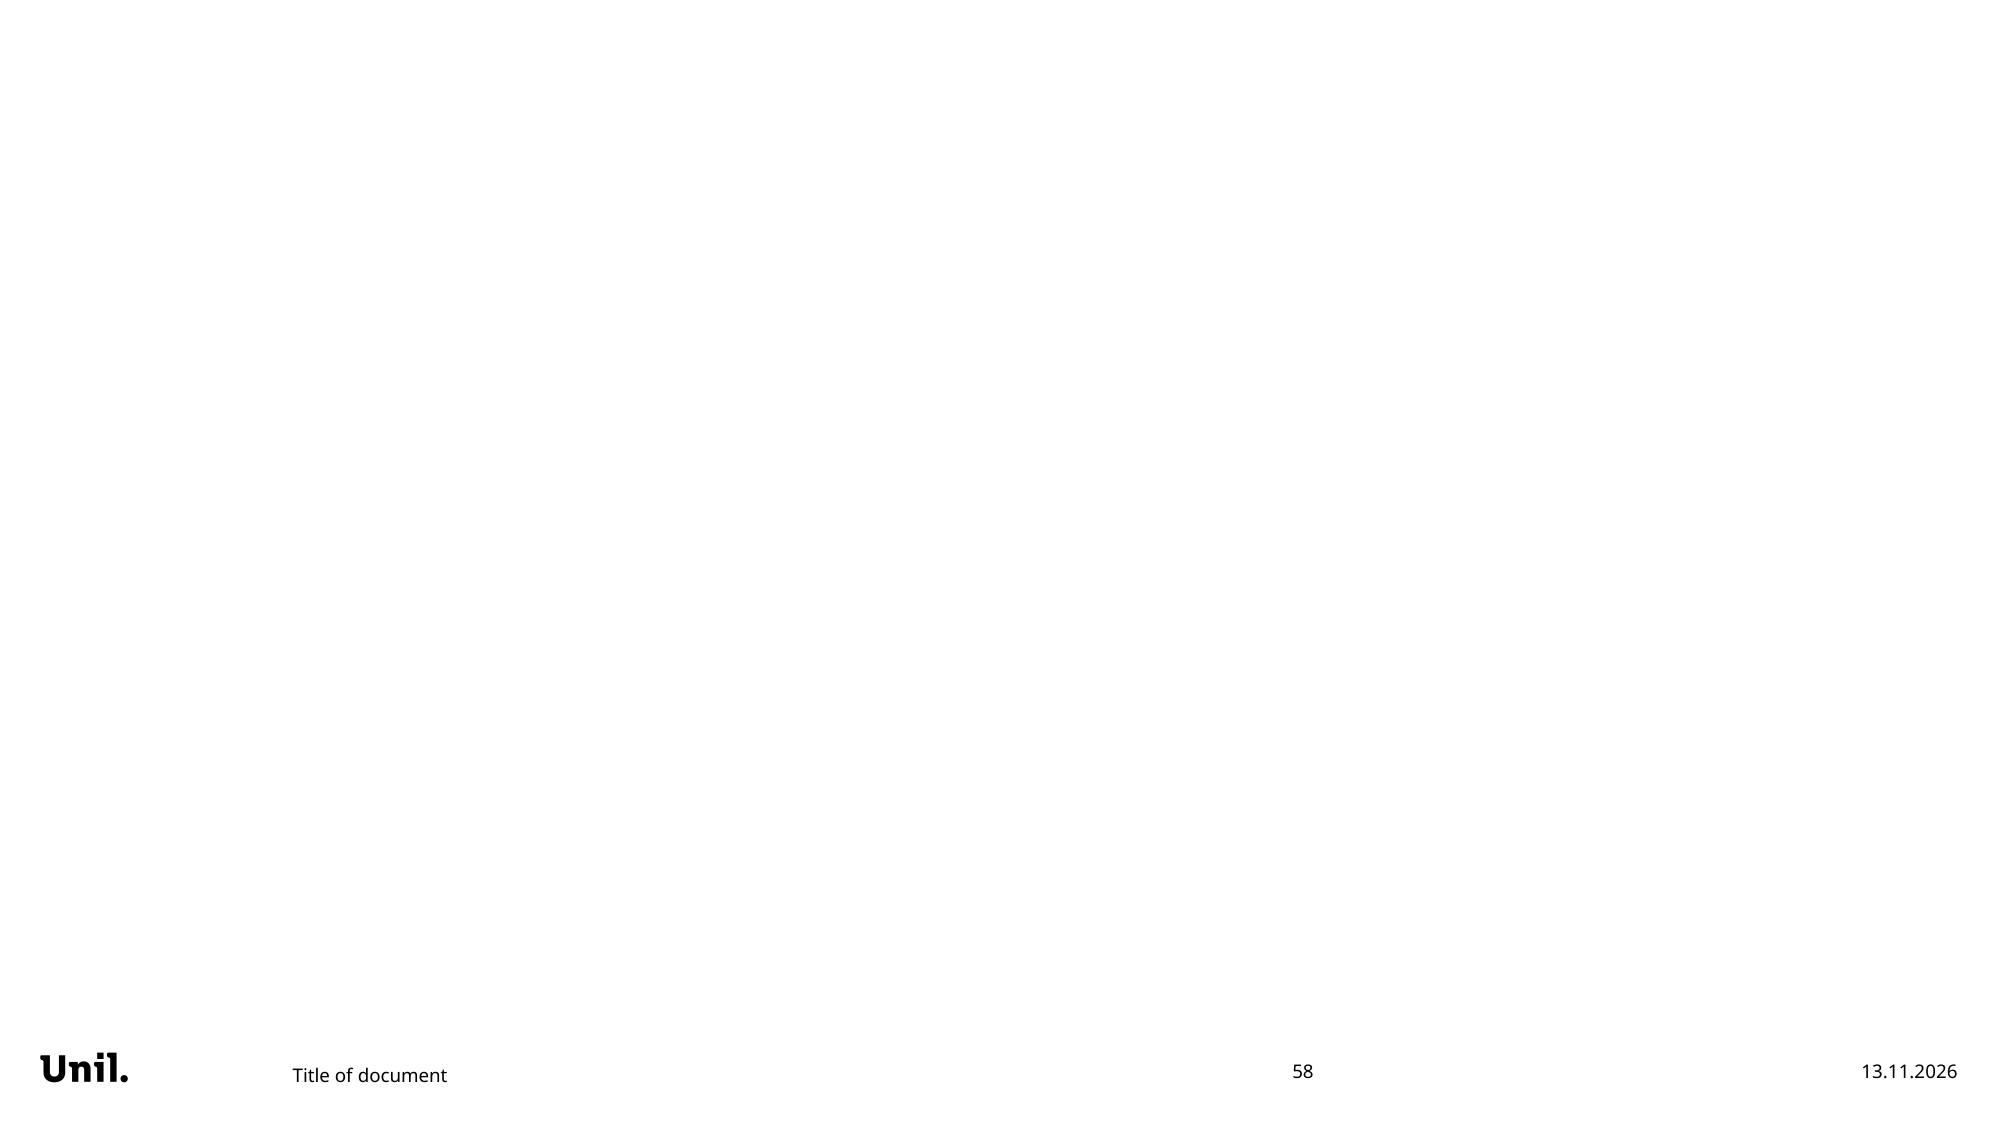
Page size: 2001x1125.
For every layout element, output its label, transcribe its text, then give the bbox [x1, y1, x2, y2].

slide_number 58 [1250, 1037, 1355, 1086]
footer Title of document [292, 1011, 1048, 1087]
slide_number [1789, 1026, 1958, 1086]
picture [27, 1042, 141, 1095]
